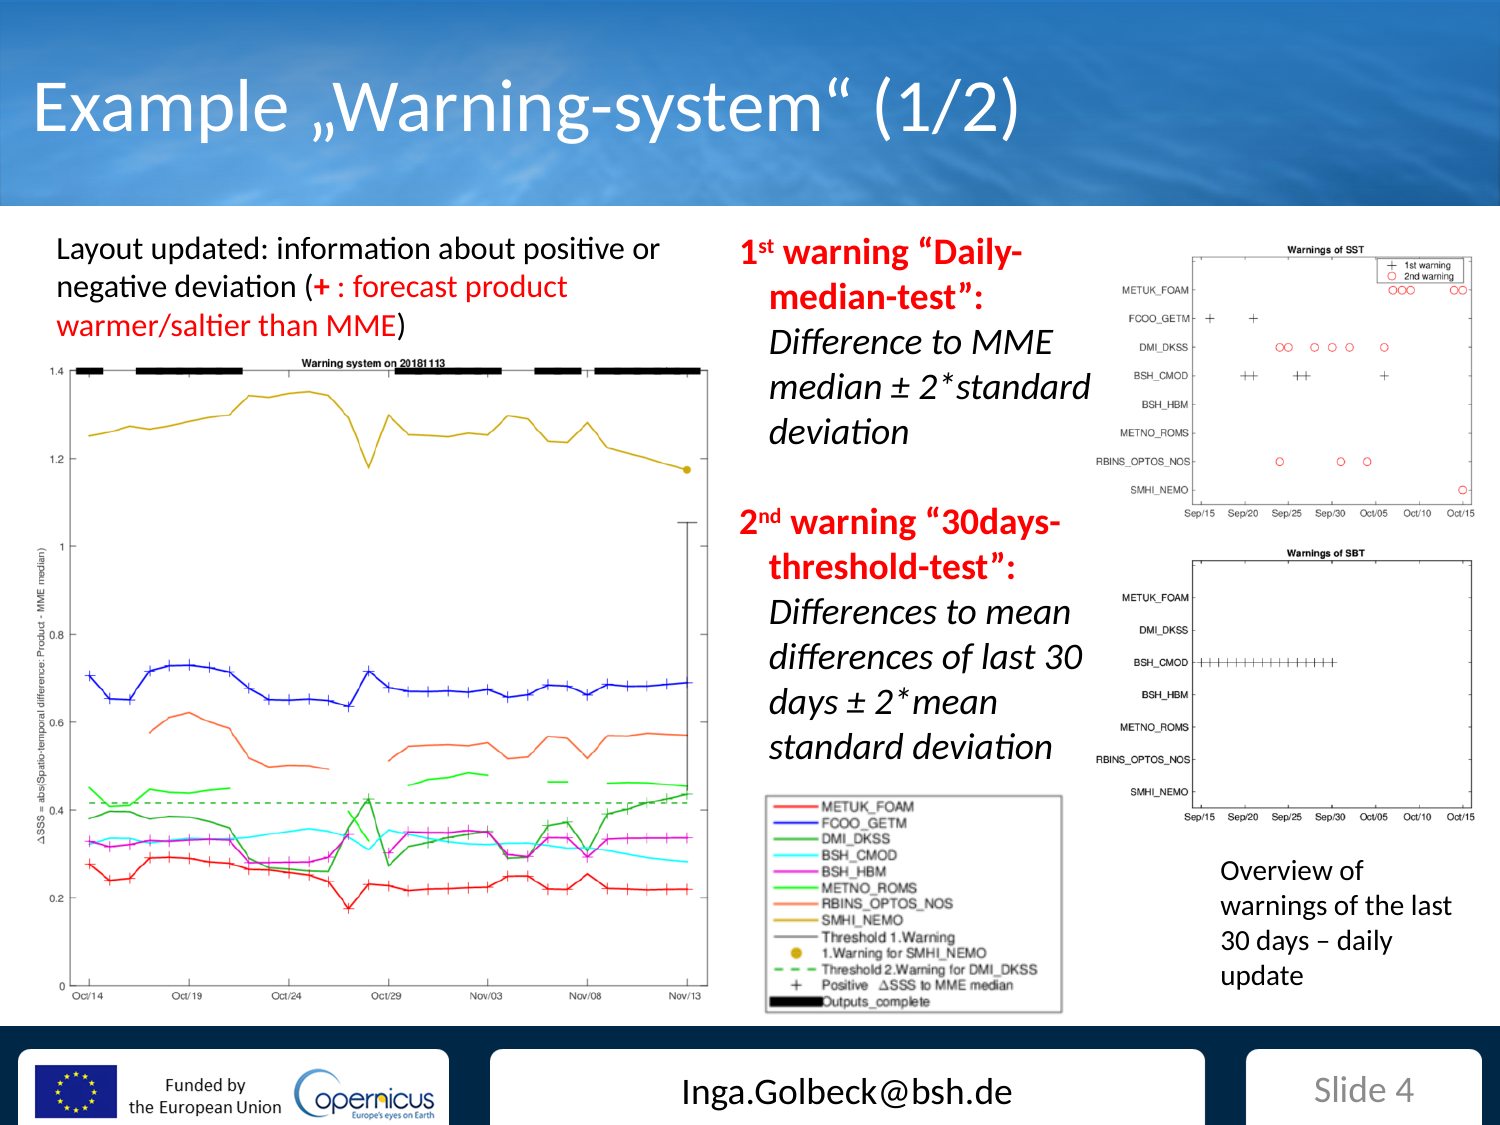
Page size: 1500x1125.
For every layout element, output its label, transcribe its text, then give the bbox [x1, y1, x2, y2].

text_box 1st warning “Daily-median-test”: Difference to MME median ± 2*standard deviation 2nd warning “30days-threshold-test”: Differences to mean differences of last 30 days ± 2*mean standard deviation [724, 219, 1117, 775]
text_box Layout updated: information about positive or negative deviation (+ : forecast product warmer/saltier than MME) [41, 219, 693, 349]
title Example „Warning-system“ (1/2) [17, 7, 1483, 195]
picture [0, 0, 1500, 1125]
text_box Overview of warnings of the last 30 days – daily update [1205, 844, 1488, 936]
slide_number Slide 4 [1246, 1057, 1483, 1118]
